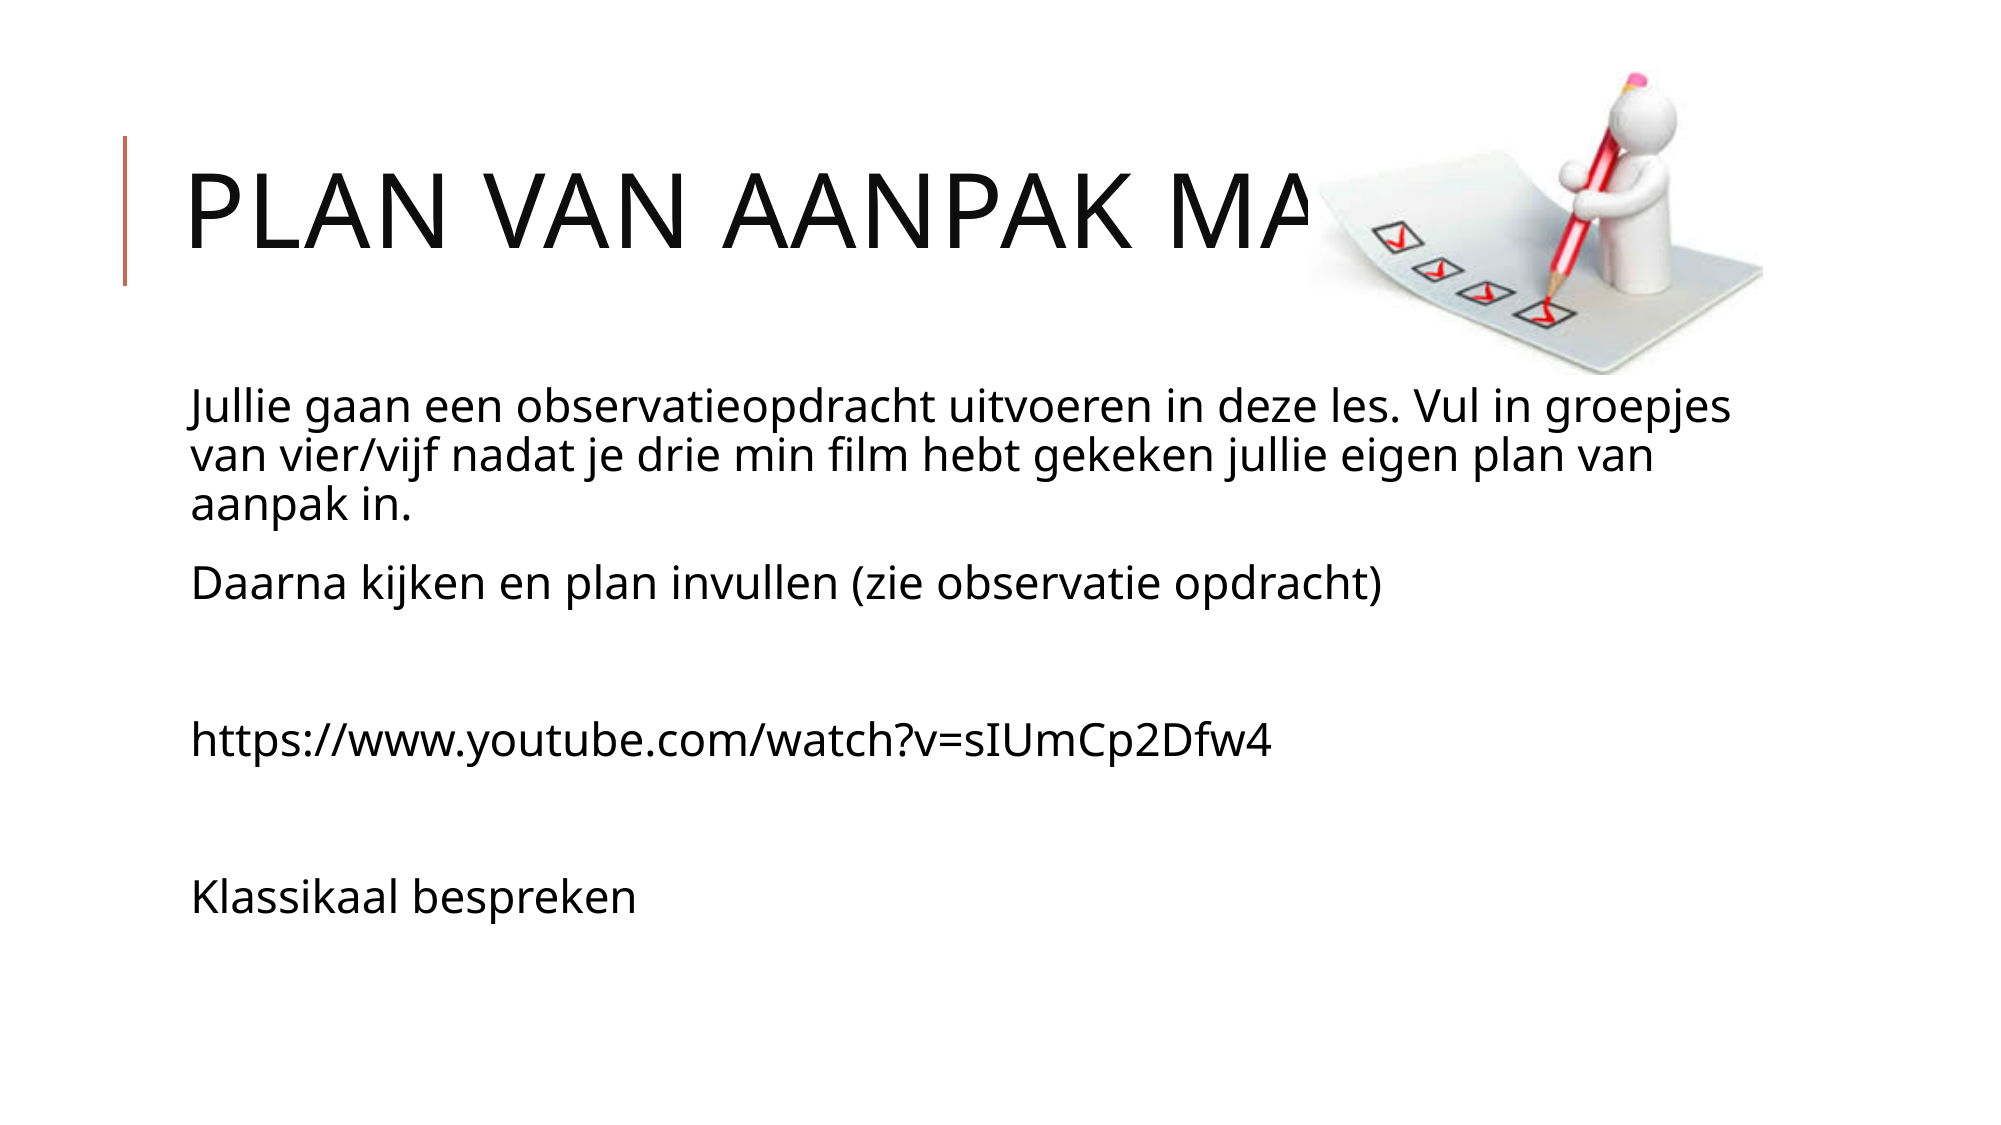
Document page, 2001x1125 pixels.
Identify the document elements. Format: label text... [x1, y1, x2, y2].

title Plan van aanpak maken [168, 96, 1301, 342]
list Jullie gaan een observatieopdracht uitvoeren in deze les. Vul in groepjes van vier/vijf nadat je drie min film hebt gekeken jullie eigen plan van aanpak in. Daarna kijken en plan invullen (zie observatie opdracht) https://www.youtube.com/watch?v=sIUmCp2Dfw4 Klassikaal bespreken [168, 375, 1763, 1035]
picture [1308, 69, 1763, 376]
